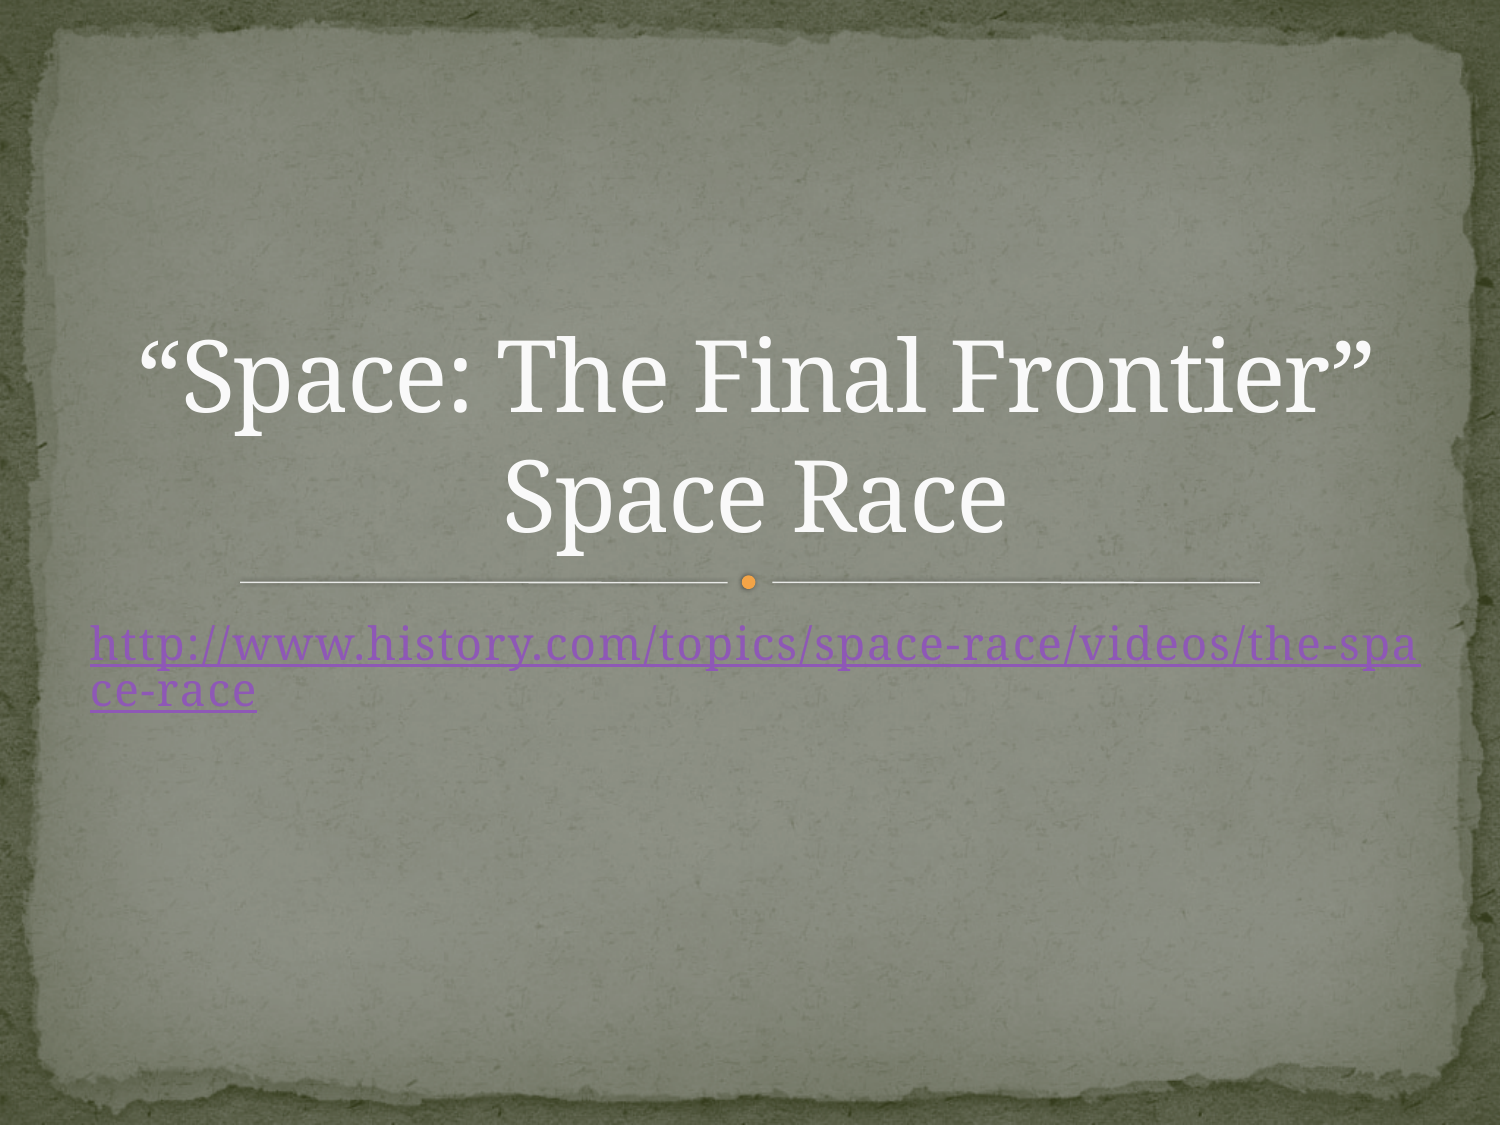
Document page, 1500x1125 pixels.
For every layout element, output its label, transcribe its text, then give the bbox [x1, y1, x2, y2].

title “Space: The Final Frontier” Space Race [74, 235, 1438, 561]
subtitle http://www.history.com/topics/space-race/videos/the-space-race [75, 606, 1438, 795]
